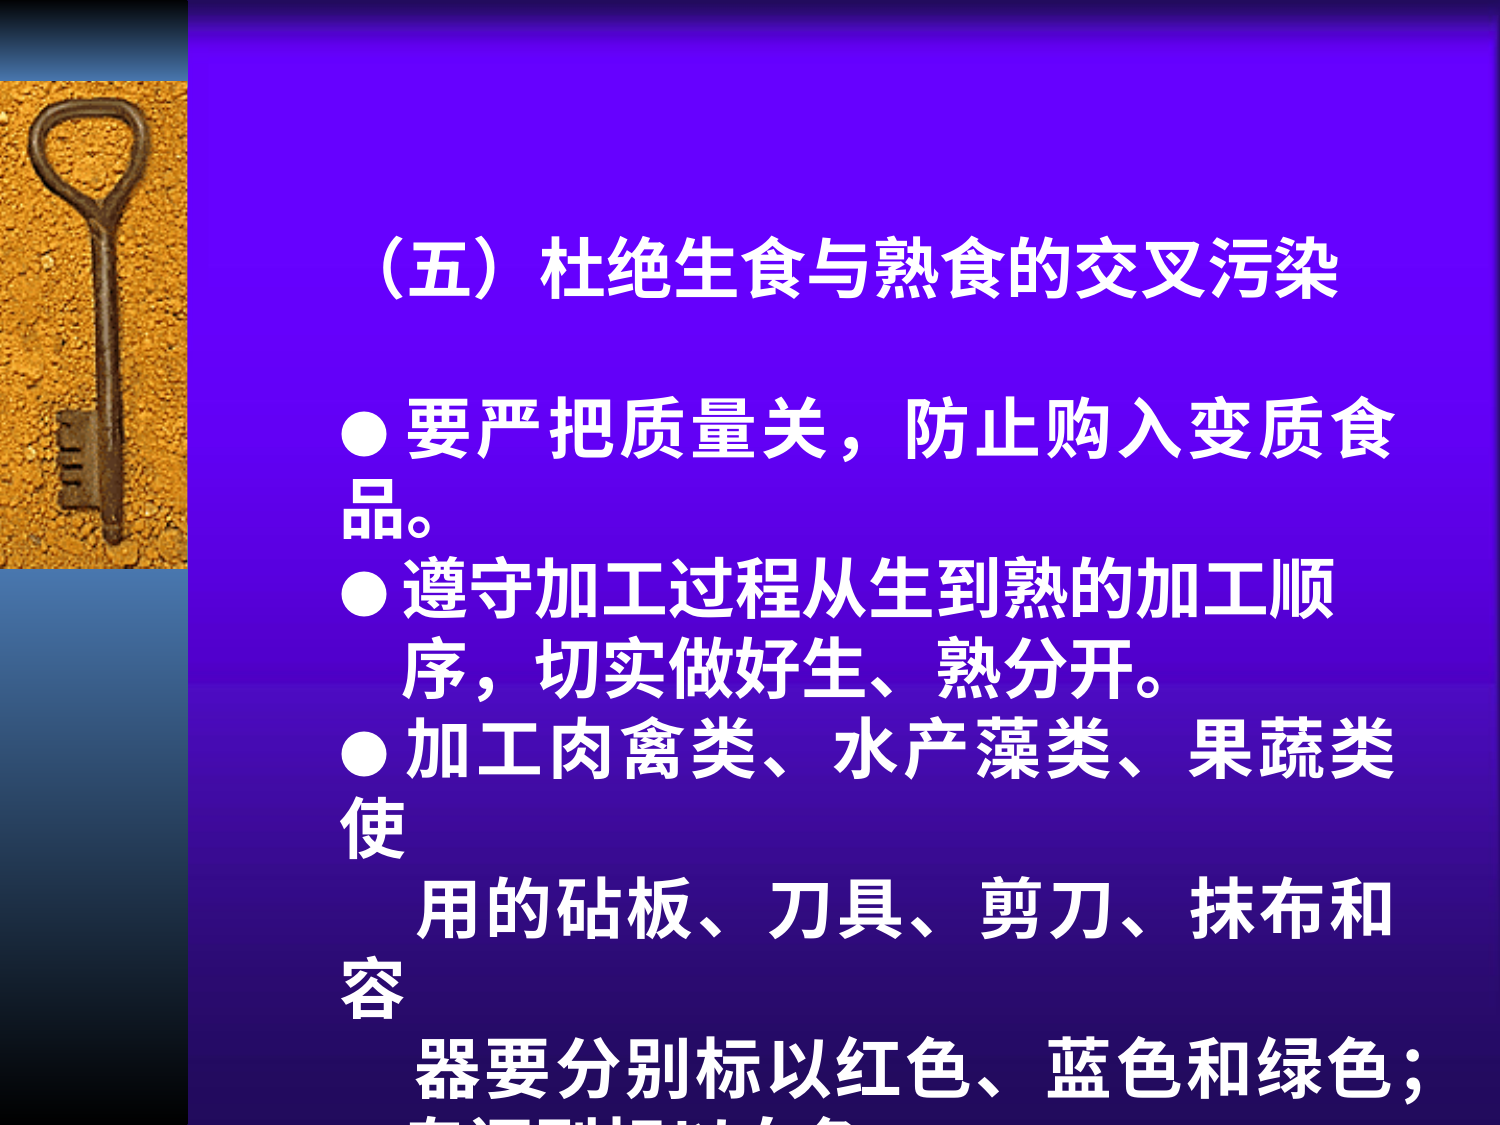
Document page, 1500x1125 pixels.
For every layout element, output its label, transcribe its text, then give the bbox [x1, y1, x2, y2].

text_box （五）杜绝生食与熟食的交叉污染 ●要严把质量关，防止购入变质食品。 ●遵守加工过程从生到熟的加工顺 序，切实做好生、熟分开。 ●加工肉禽类、水产藻类、果蔬类使 用的砧板、刀具、剪刀、抹布和容 器要分别标以红色、蓝色和绿色； 专间则标以白色。 [324, 219, 1412, 1125]
picture [0, 0, 1500, 1125]
